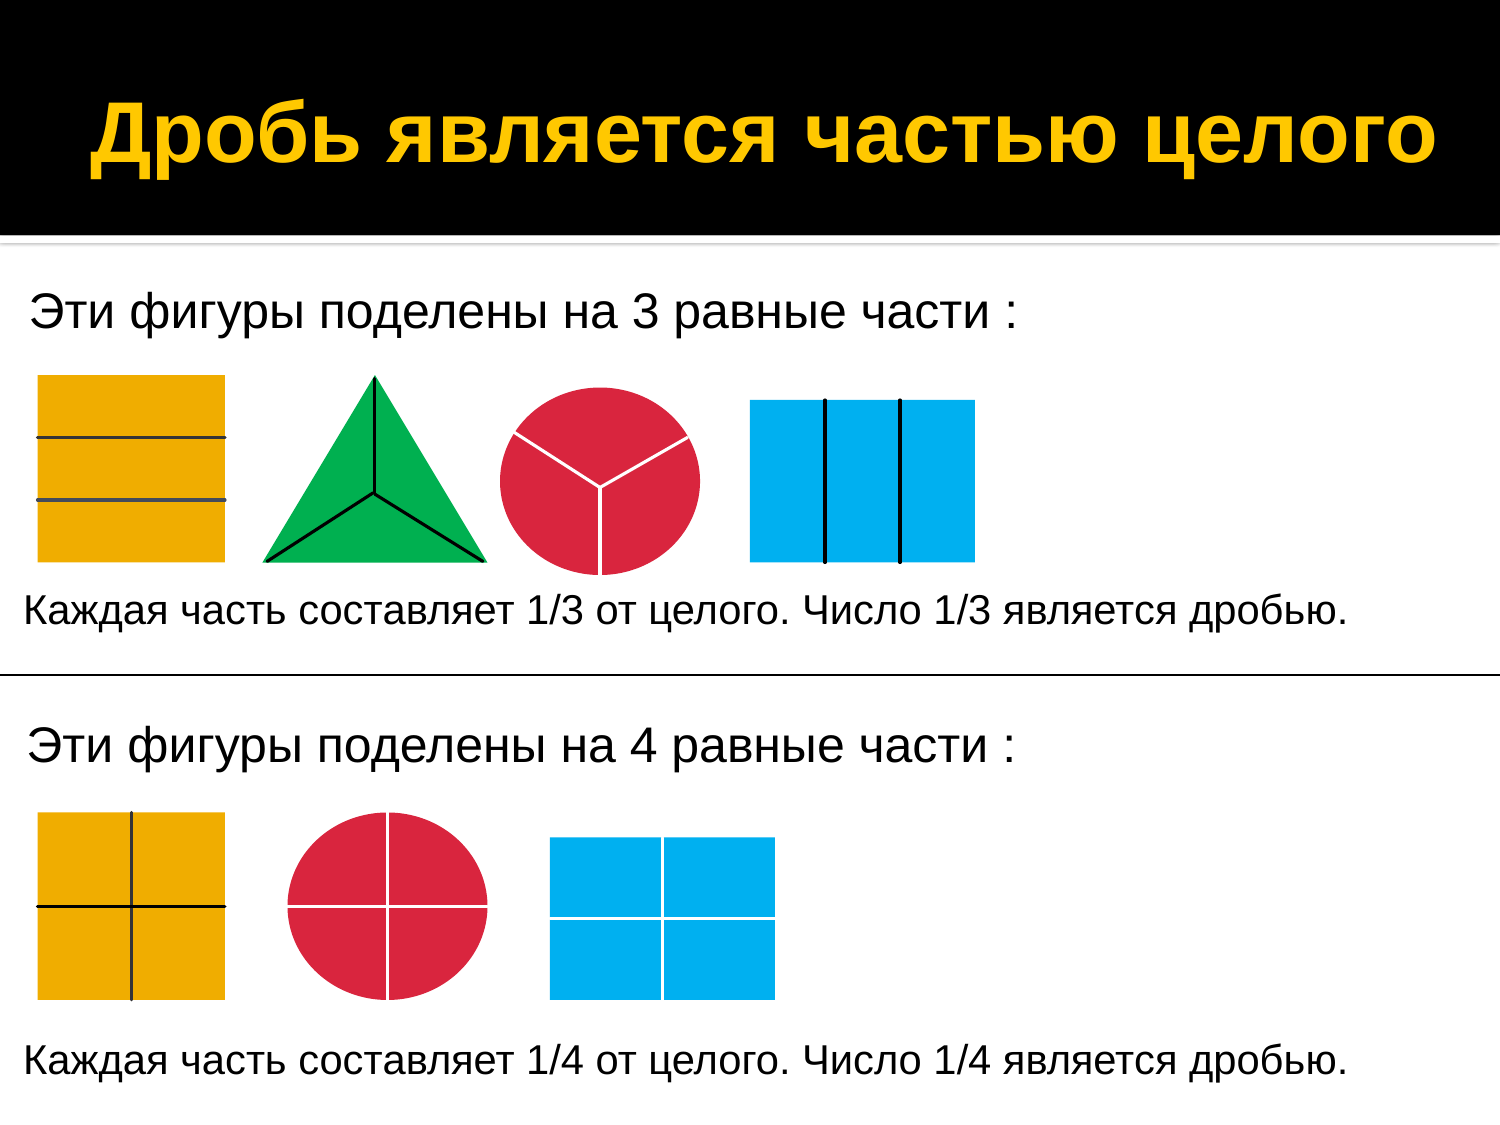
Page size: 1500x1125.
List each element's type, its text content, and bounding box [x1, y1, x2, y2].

text_box [510, 383, 704, 575]
text_box Каждая часть составляет 1/4 от целого. Число 1/4 является дробью. [8, 1025, 1500, 1090]
text_box [300, 371, 450, 492]
text_box [546, 834, 779, 1004]
text_box [746, 489, 979, 566]
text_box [512, 431, 600, 488]
list Эти фигуры поделены на 3 равные части : [0, 275, 1500, 350]
text_box [283, 808, 492, 1004]
text_box [34, 809, 229, 1004]
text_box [267, 492, 374, 562]
text_box [258, 557, 263, 567]
title Дробь является частью целого [75, 25, 1500, 231]
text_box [605, 437, 688, 488]
text_box [34, 371, 229, 566]
text_box [487, 557, 492, 567]
text_box Каждая часть составляет 1/3 от целого. Число 1/3 является дробью. [8, 575, 1500, 640]
text_box [496, 437, 598, 575]
text_box Эти фигуры поделены на 4 равные части : [0, 708, 1498, 781]
text_box [746, 396, 979, 481]
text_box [374, 494, 483, 562]
